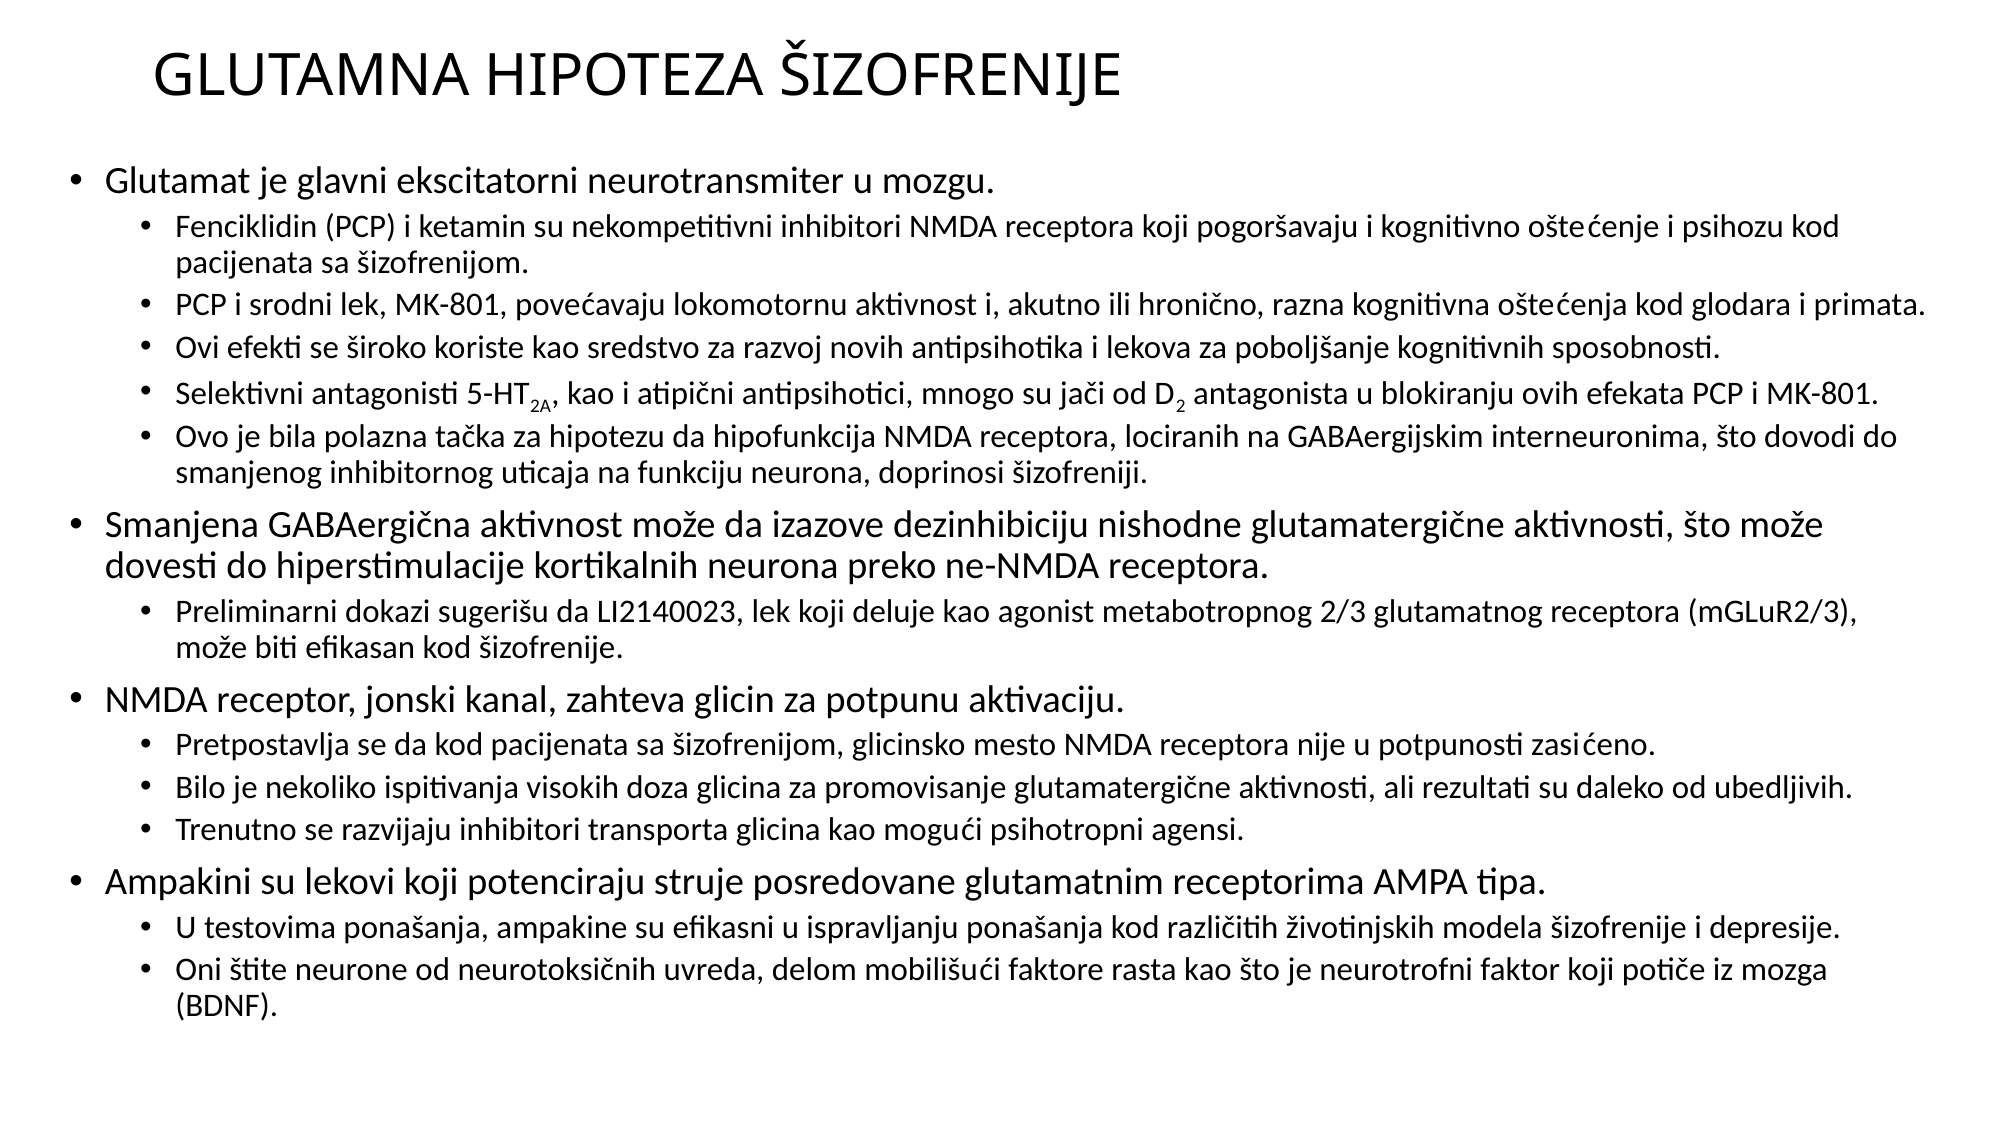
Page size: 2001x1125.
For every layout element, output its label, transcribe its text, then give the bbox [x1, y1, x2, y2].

list Glutamat je glavni ekscitatorni neurotransmiter u mozgu. Fenciklidin (PCP) i ketamin su nekompetitivni inhibitori NMDA receptora koji pogoršavaju i kognitivno oštećenje i psihozu kod pacijenata sa šizofrenijom. PCP i srodni lek, MK-801, povećavaju lokomotornu aktivnost i, akutno ili hronično, razna kognitivna oštećenja kod glodara i primata. Ovi efekti se široko koriste kao sredstvo za razvoj novih antipsihotika i lekova za poboljšanje kognitivnih sposobnosti. Selektivni antagonisti 5-HT2A, kao i atipični antipsihotici, mnogo su jači od D2 antagonista u blokiranju ovih efekata PCP i MK-801. Ovo je bila polazna tačka za hipotezu da hipofunkcija NMDA receptora, lociranih na GABAergijskim interneuronima, što dovodi do smanjenog inhibitornog uticaja na funkciju neurona, doprinosi šizofreniji. Smanjena GABAergična aktivnost može da izazove dezinhibiciju nishodne glutamatergične aktivnosti, što može dovesti do hiperstimulacije kortikalnih neurona preko ne-NMDA receptora. Preliminarni dokazi sugerišu da LI2140023, lek koji deluje kao agonist metabotropnog 2/3 glutamatnog receptora (mGLuR2/3), može biti efikasan kod šizofrenije. NMDA receptor, jonski kanal, zahteva glicin za potpunu aktivaciju. Pretpostavlja se da kod pacijenata sa šizofrenijom, glicinsko mesto NMDA receptora nije u potpunosti zasićeno. Bilo je nekoliko ispitivanja visokih doza glicina za promovisanje glutamatergične aktivnosti, ali rezultati su daleko od ubedljivih. Trenutno se razvijaju inhibitori transporta glicina kao mogući psihotropni agensi. Ampakini su lekovi koji potenciraju struje posredovane glutamatnim receptorima AMPA tipa. U testovima ponašanja, ampakine su efikasni u ispravljanju ponašanja kod različitih životinjskih modela šizofrenije i depresije. Oni štite neurone od neurotoksičnih uvreda, delom mobilišući faktore rasta kao što je neurotrofni faktor koji potiče iz mozga (BDNF). [54, 153, 1944, 1100]
title GLUTAMNA HIPOTEZA ŠIZOFRENIJE [137, 36, 1863, 116]
